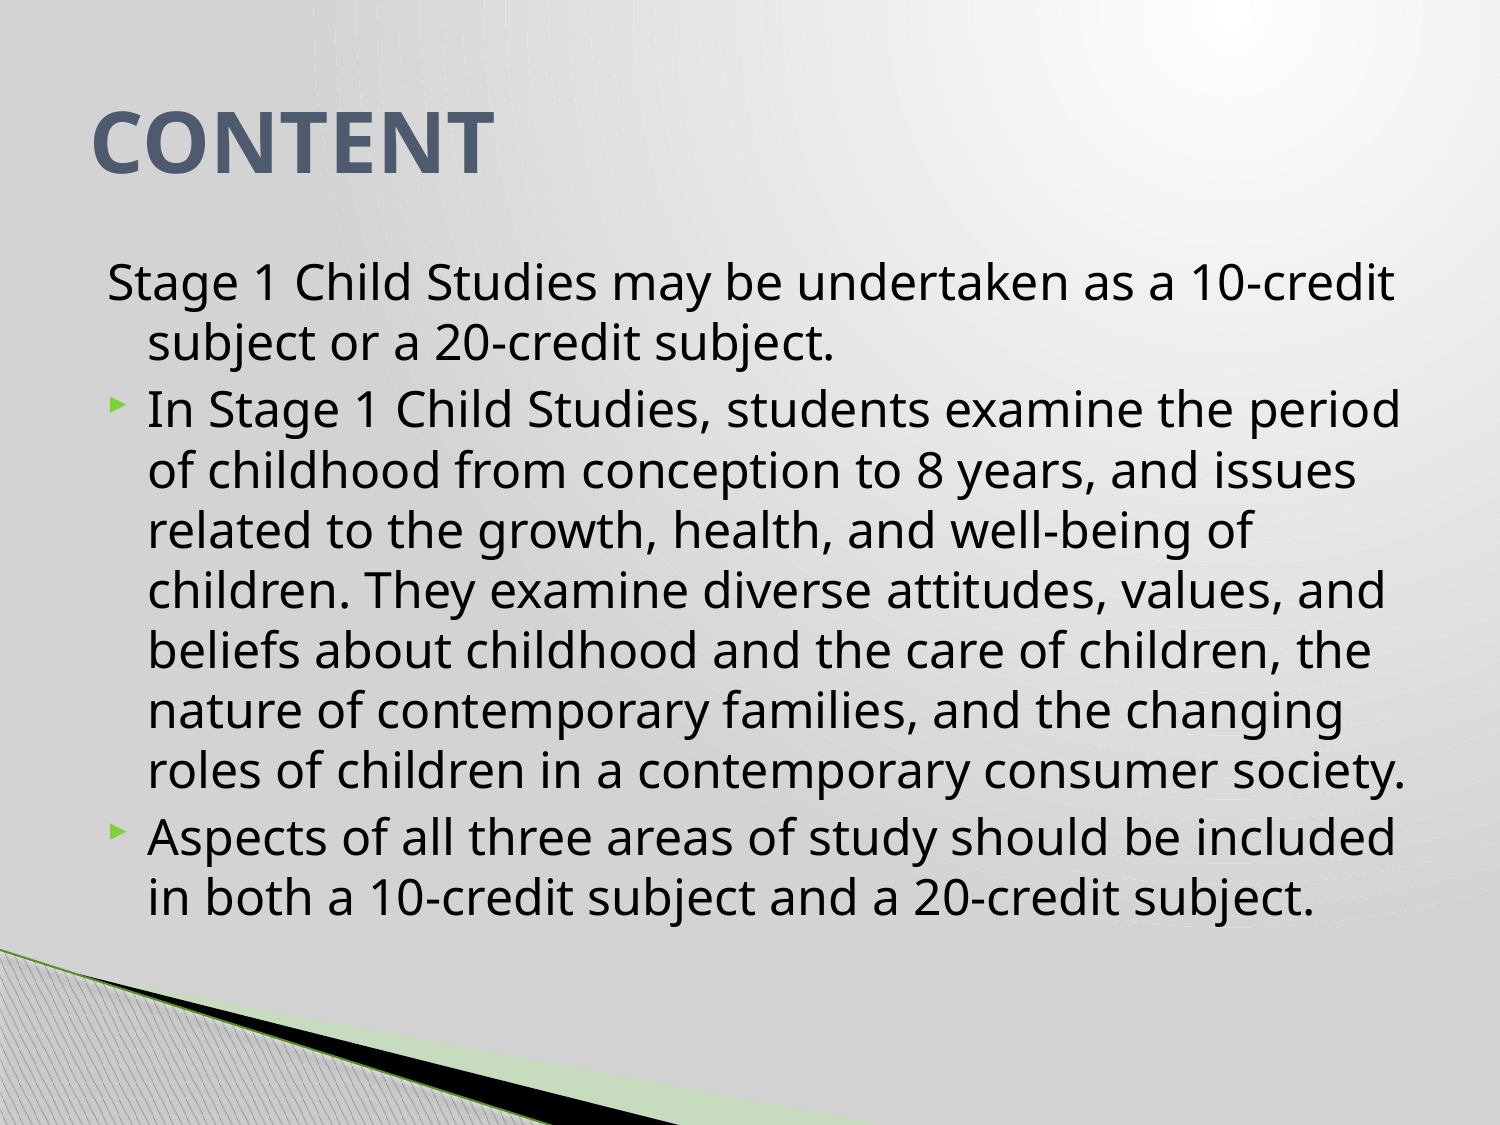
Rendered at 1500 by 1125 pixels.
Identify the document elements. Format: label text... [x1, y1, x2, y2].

title Content [75, 45, 1425, 233]
list Stage 1 Child Studies may be undertaken as a 10-credit subject or a 20-credit subject. In Stage 1 Child Studies, students examine the period of childhood from conception to 8 years, and issues related to the growth, health, and well-being of children. They examine diverse attitudes, values, and beliefs about childhood and the care of children, the nature of contemporary families, and the changing roles of children in a contemporary consumer society. Aspects of all three areas of study should be included in both a 10-credit subject and a 20-credit subject. [75, 243, 1425, 986]
